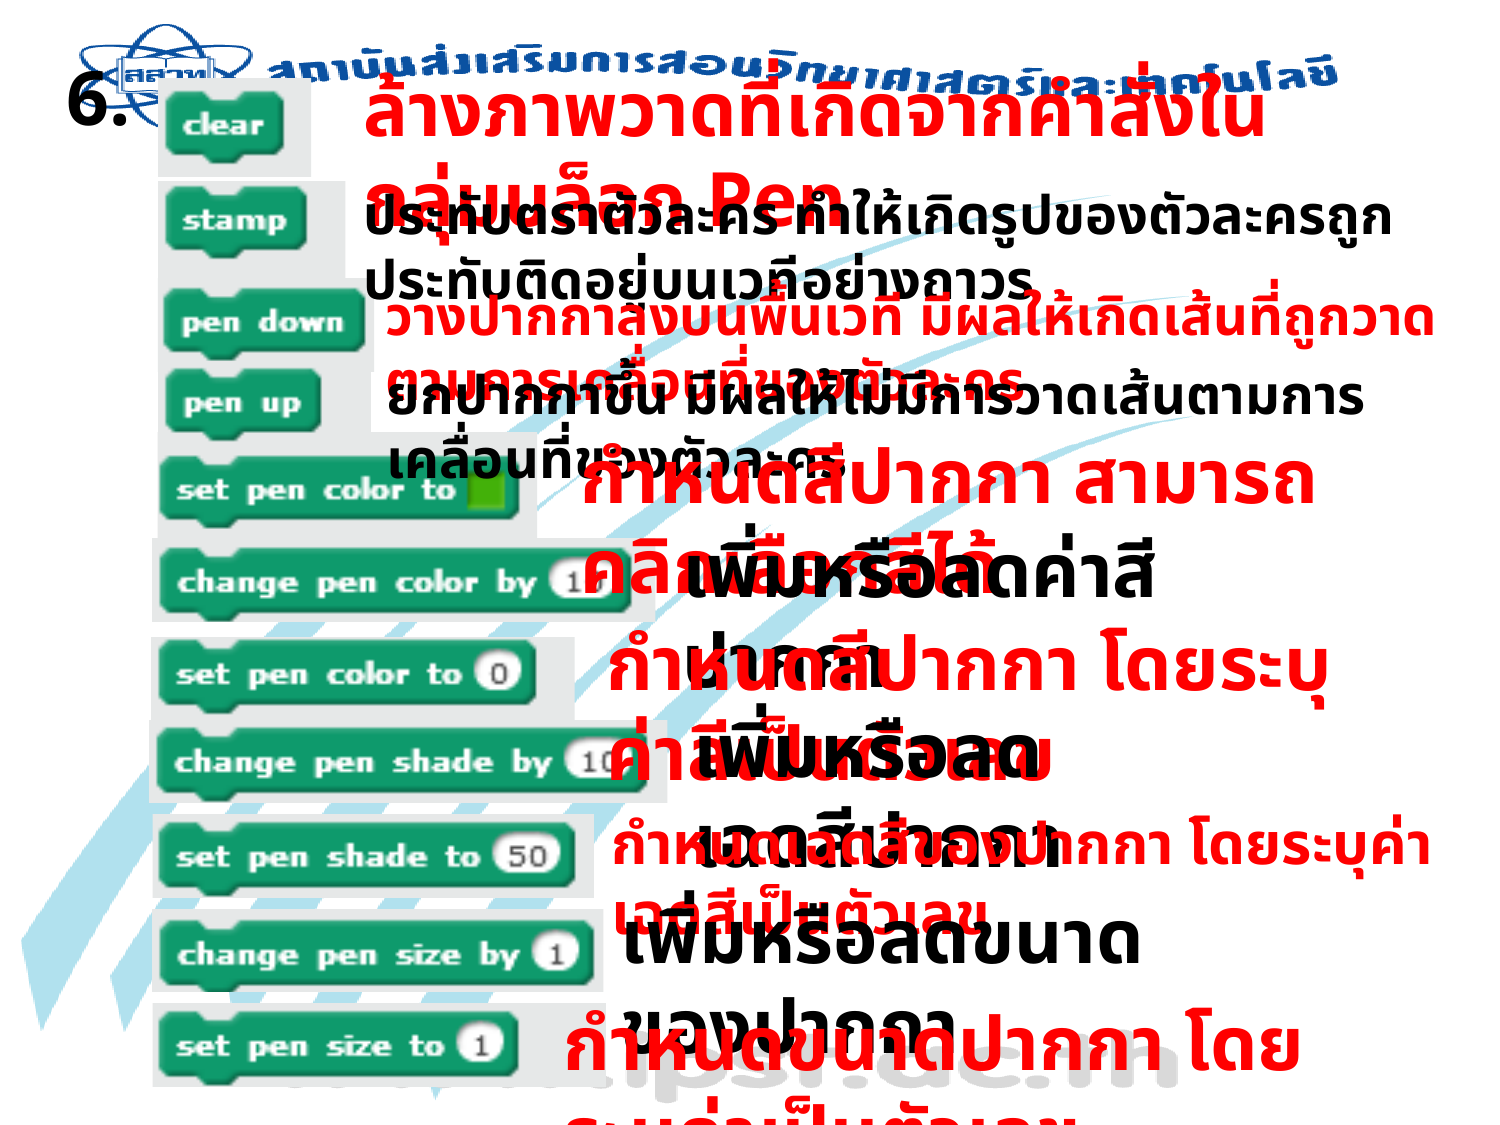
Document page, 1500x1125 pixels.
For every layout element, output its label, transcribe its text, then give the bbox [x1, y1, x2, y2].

text_box เพิ่มหรือลดขนาดของปากกา [606, 881, 1167, 987]
text_box กำหนดสีปากกา สามารถคลิกเลือกสีได้ [565, 420, 1435, 616]
text_box ยกปากกาขึ้น มีผลให้ไม่มีการวาดเส้นตามการเคลื่อนที่ของตัวละคร [376, 352, 1459, 498]
text_box เพิ่มหรือลดค่าสีปากกา [667, 515, 1306, 607]
text_box กำหนดขนาดปากกา โดยระบุค่าเป็นตัวเลข [549, 987, 1402, 1125]
text_box กำหนดเฉดสีของปากกา โดยระบุค่าเฉดสีเป็นตัวเลข [596, 798, 1477, 954]
text_box เพิ่มหรือลดเฉดสีปากกา [678, 694, 1164, 798]
text_box ประทับตราตัวละคร ทำให้เกิดรูปของตัวละครถูกประทับติดอยู่บนเวทีอย่างถาวร [348, 172, 1477, 277]
text_box วางปากกาลงบนพื้นเวที มีผลให้เกิดเส้นที่ถูกวาดตามการเคลื่อนที่ของตัวละคร [370, 274, 1483, 419]
text_box กำหนดสีปากกา โดยระบุค่าสีเป็นตัวเลข [591, 607, 1400, 798]
text_box ล้างภาพวาดที่เกิดจากคำสั่งในกลุ่มบล็อก Pen [348, 54, 1369, 172]
text_box 6. [52, 42, 147, 148]
picture [0, 0, 1500, 1125]
